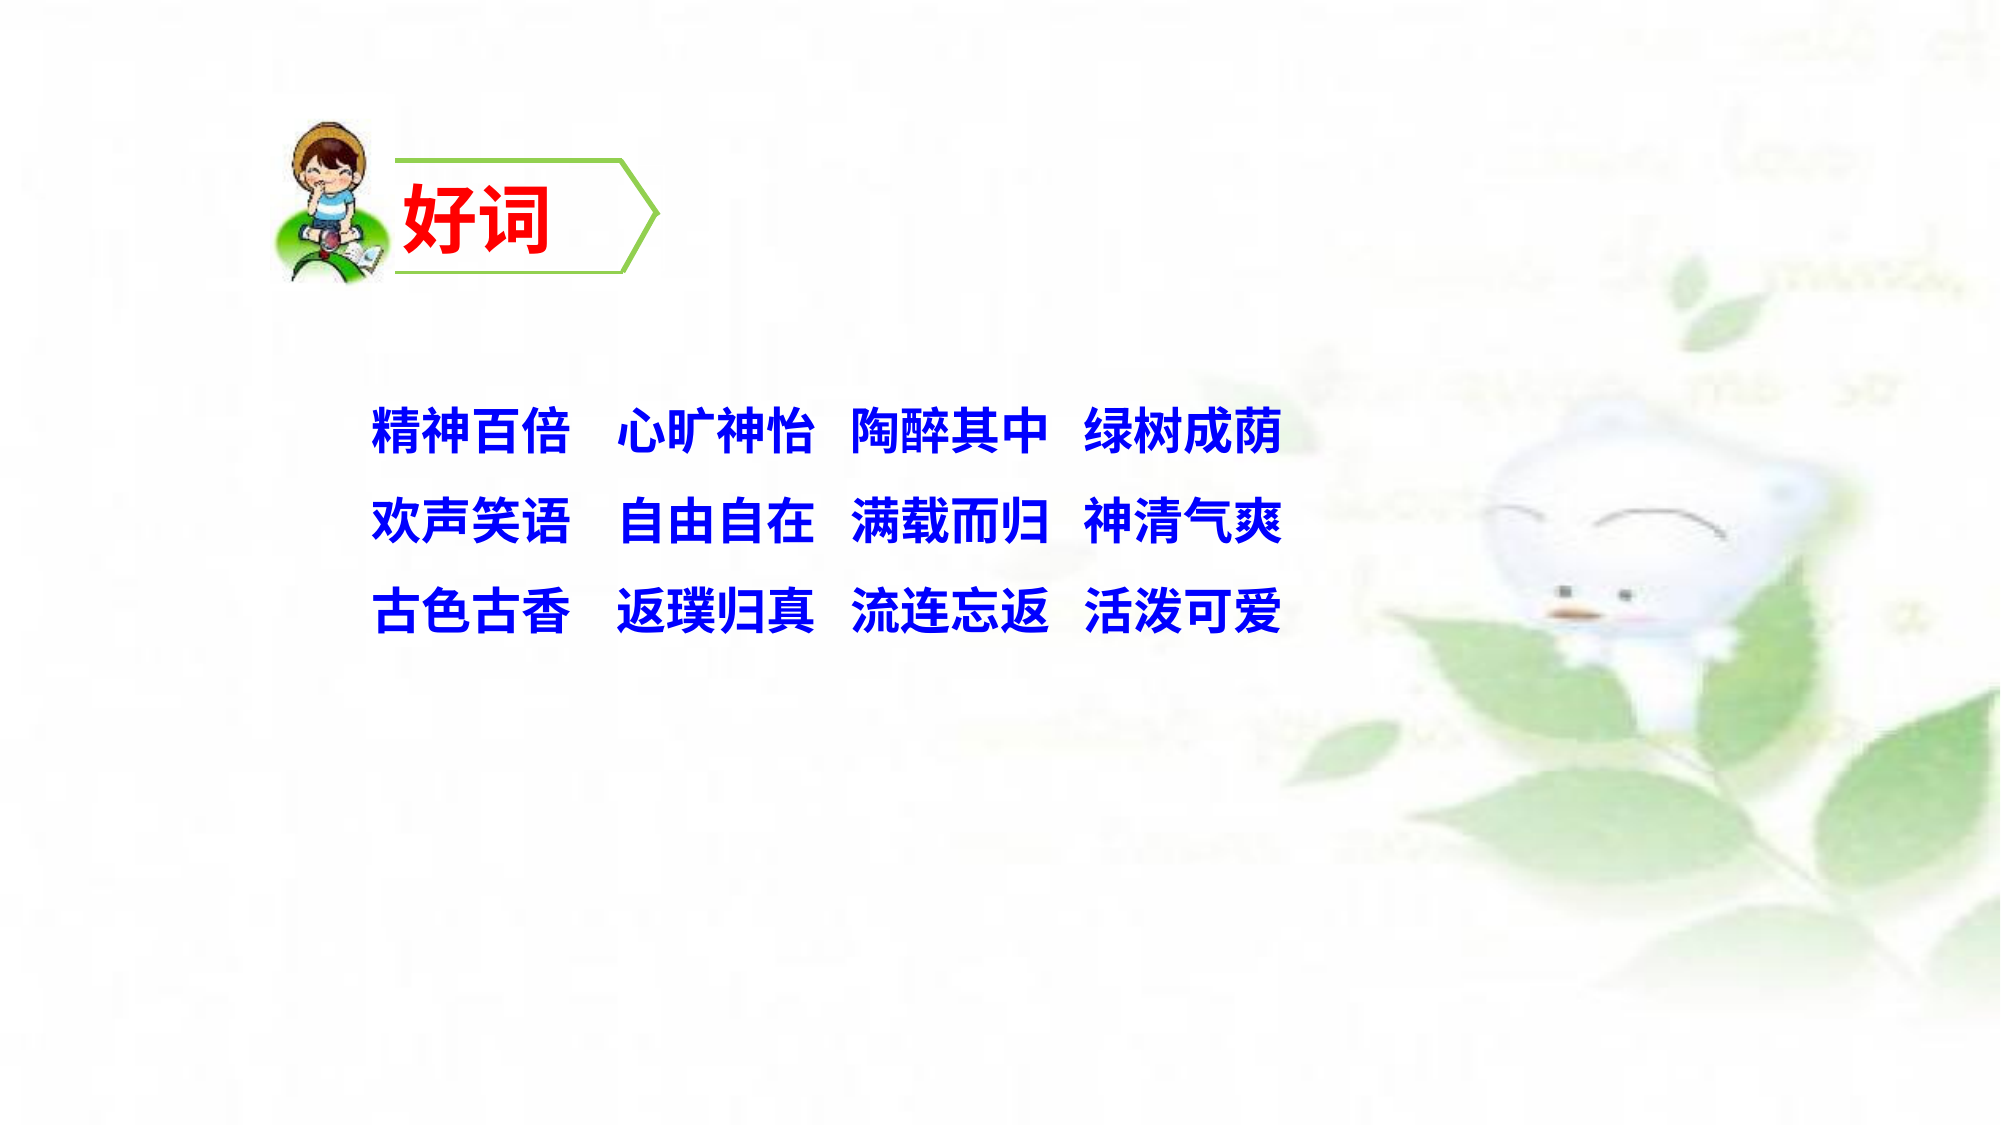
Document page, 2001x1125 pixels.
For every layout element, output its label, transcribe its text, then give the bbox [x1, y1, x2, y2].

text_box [270, 94, 664, 291]
picture [0, 0, 2001, 1125]
text_box 精神百倍 心旷神怡 陶醉其中 绿树成荫 欢声笑语 自由自在 满载而归 神清气爽 古色古香 返璞归真 流连忘返 活泼可爱 [356, 362, 1605, 738]
